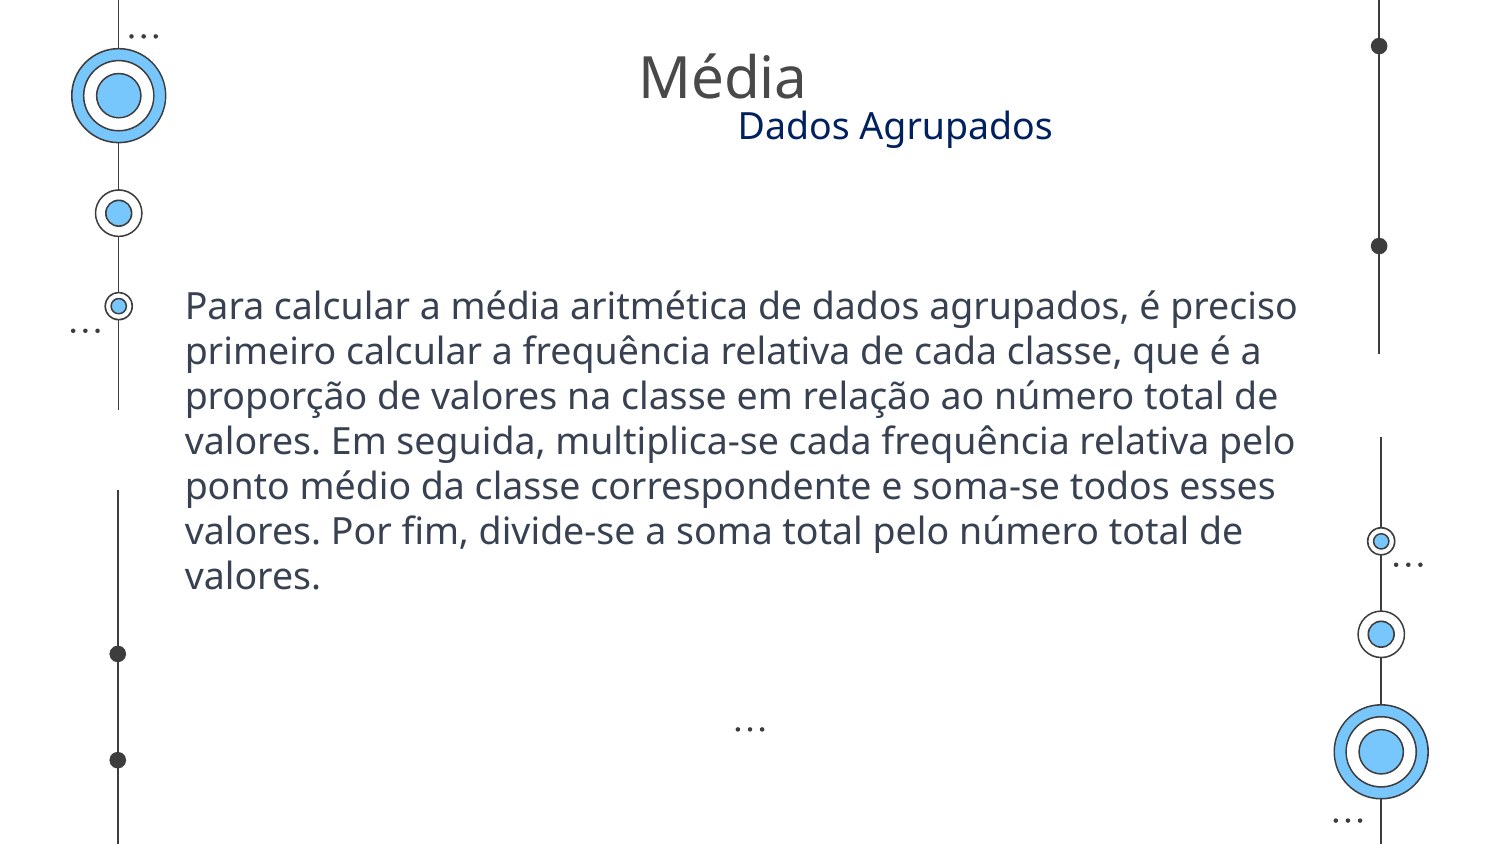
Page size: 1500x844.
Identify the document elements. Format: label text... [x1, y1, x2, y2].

title Média [328, 25, 1118, 120]
subtitle Para calcular a média aritmética de dados agrupados, é preciso primeiro calcular a frequência relativa de cada classe, que é a proporção de valores na classe em relação ao número total de valores. Em seguida, multiplica-se cada frequência relativa pelo ponto médio da classe correspondente e soma-se todos esses valores. Por fim, divide-se a soma total pelo número total de valores. [169, 266, 1323, 577]
text_box Dados Agrupados [722, 94, 1118, 155]
